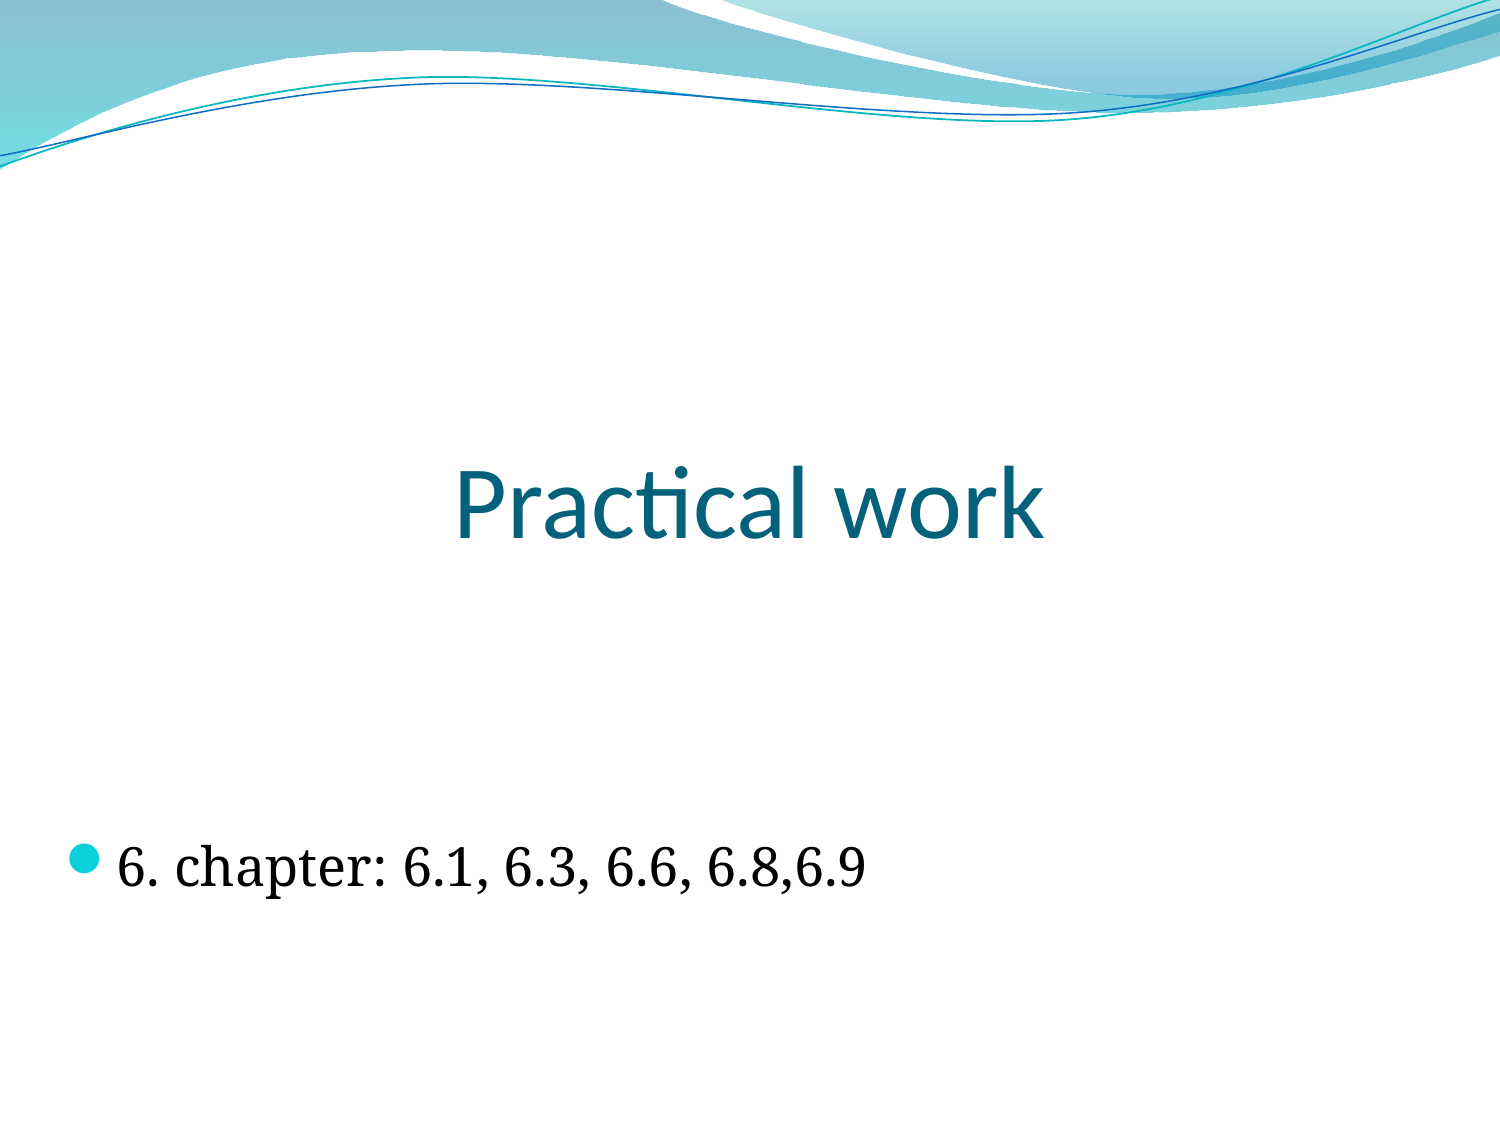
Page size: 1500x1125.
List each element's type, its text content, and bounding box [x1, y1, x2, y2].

list 6. chapter: 6.1, 6.3, 6.6, 6.8,6.9 [50, 825, 1425, 1050]
title Practical work [75, 371, 1425, 559]
